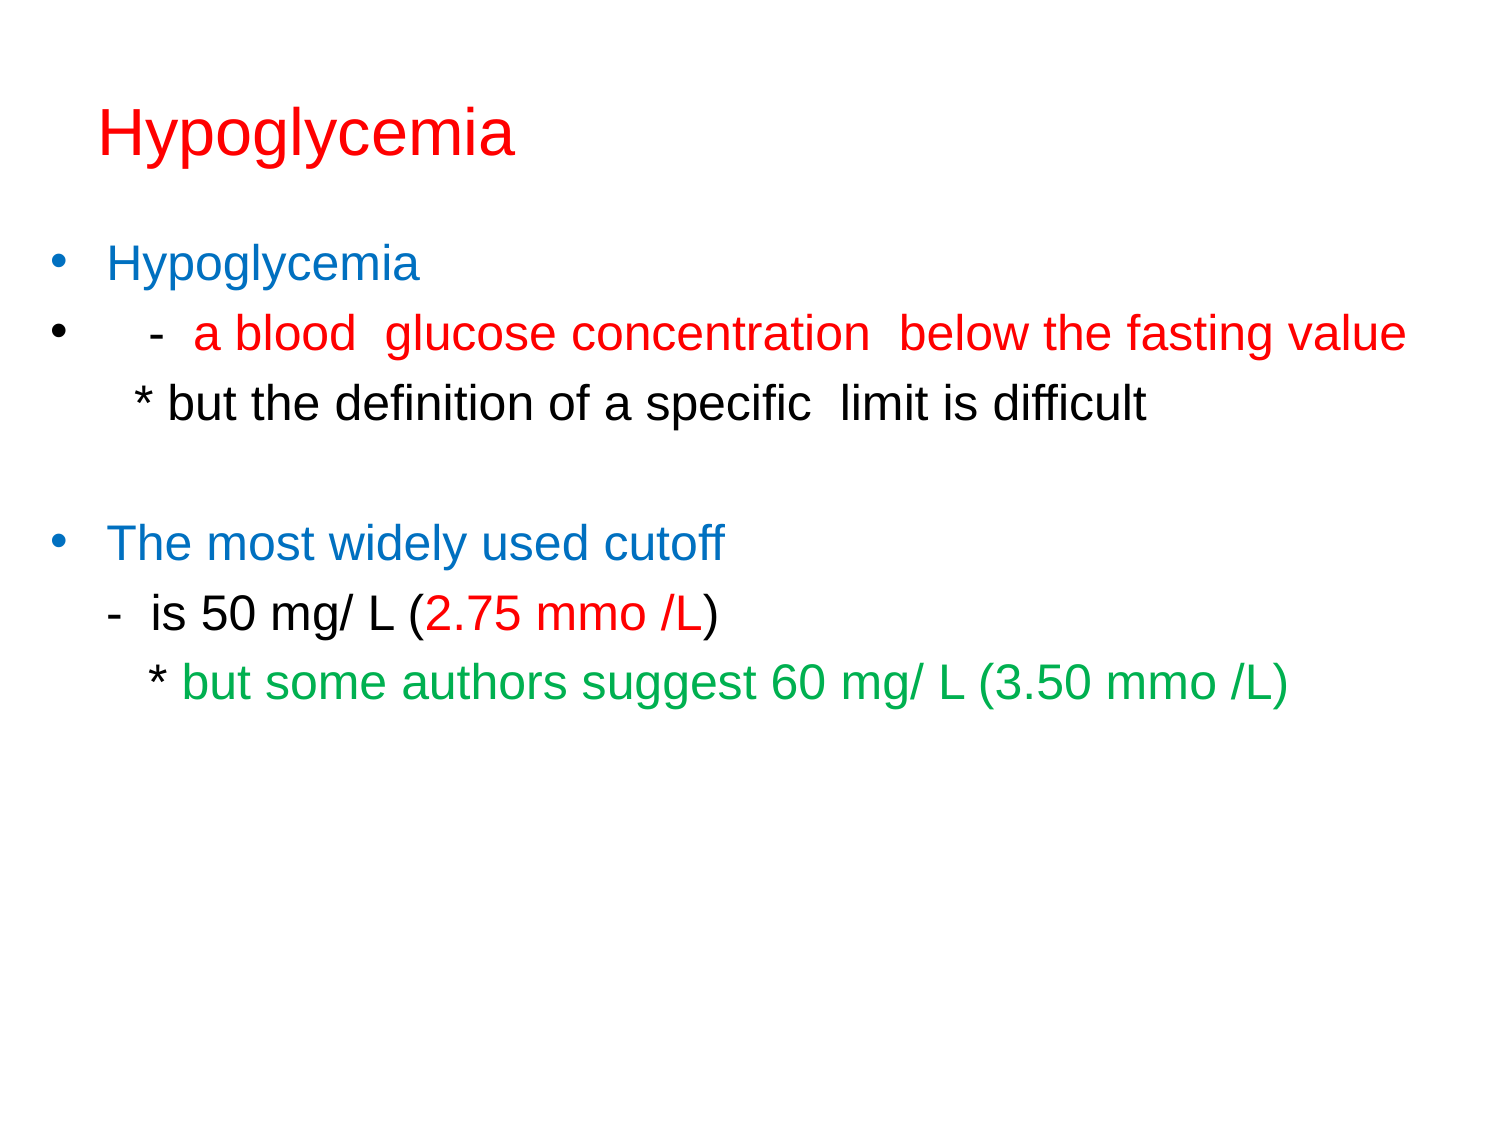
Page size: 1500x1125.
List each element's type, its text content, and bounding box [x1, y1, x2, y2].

list Hypoglycemia - a blood glucose concentration below the fasting value * but the definition of a specific limit is difficult The most widely used cutoff - is 50 mg/ L (2.75 mmo /L) * but some authors suggest 60 mg/ L (3.50 mmo /L) [35, 222, 1465, 966]
title Hypoglycemia [82, 35, 1432, 222]
